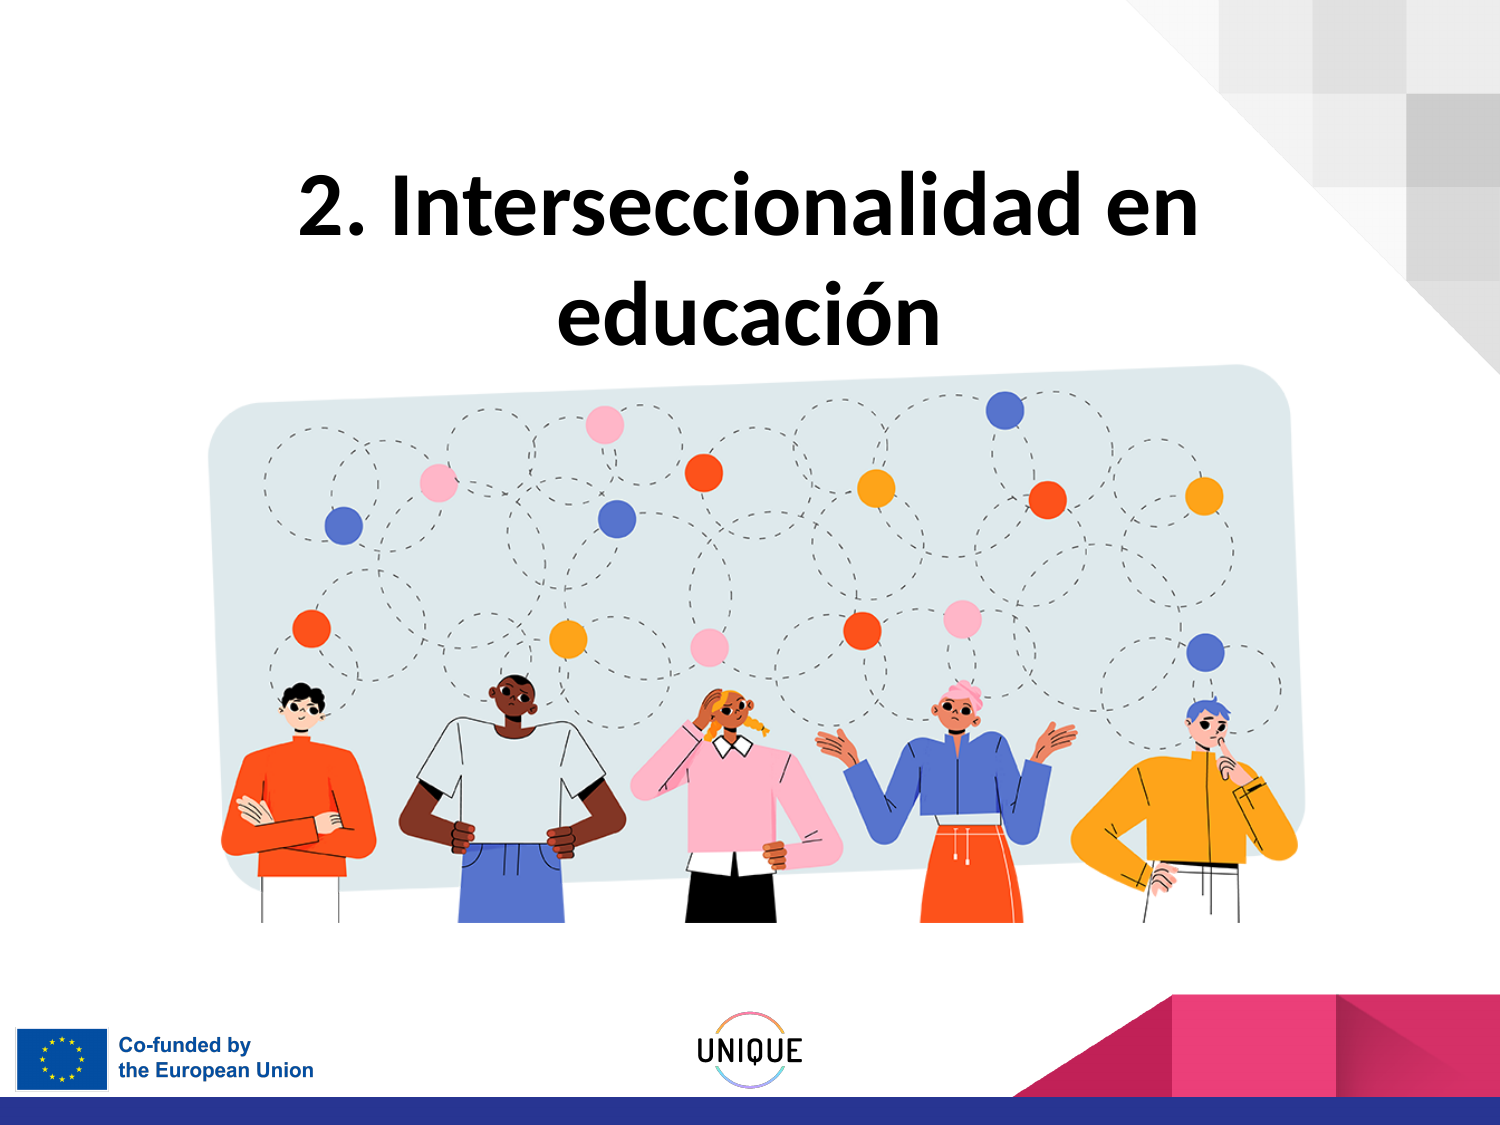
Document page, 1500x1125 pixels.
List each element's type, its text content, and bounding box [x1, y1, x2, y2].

title 2. Interseccionalidad en educación [112, 132, 1388, 375]
picture [1125, 0, 1500, 375]
picture [192, 353, 1308, 923]
picture [0, 993, 1500, 1125]
